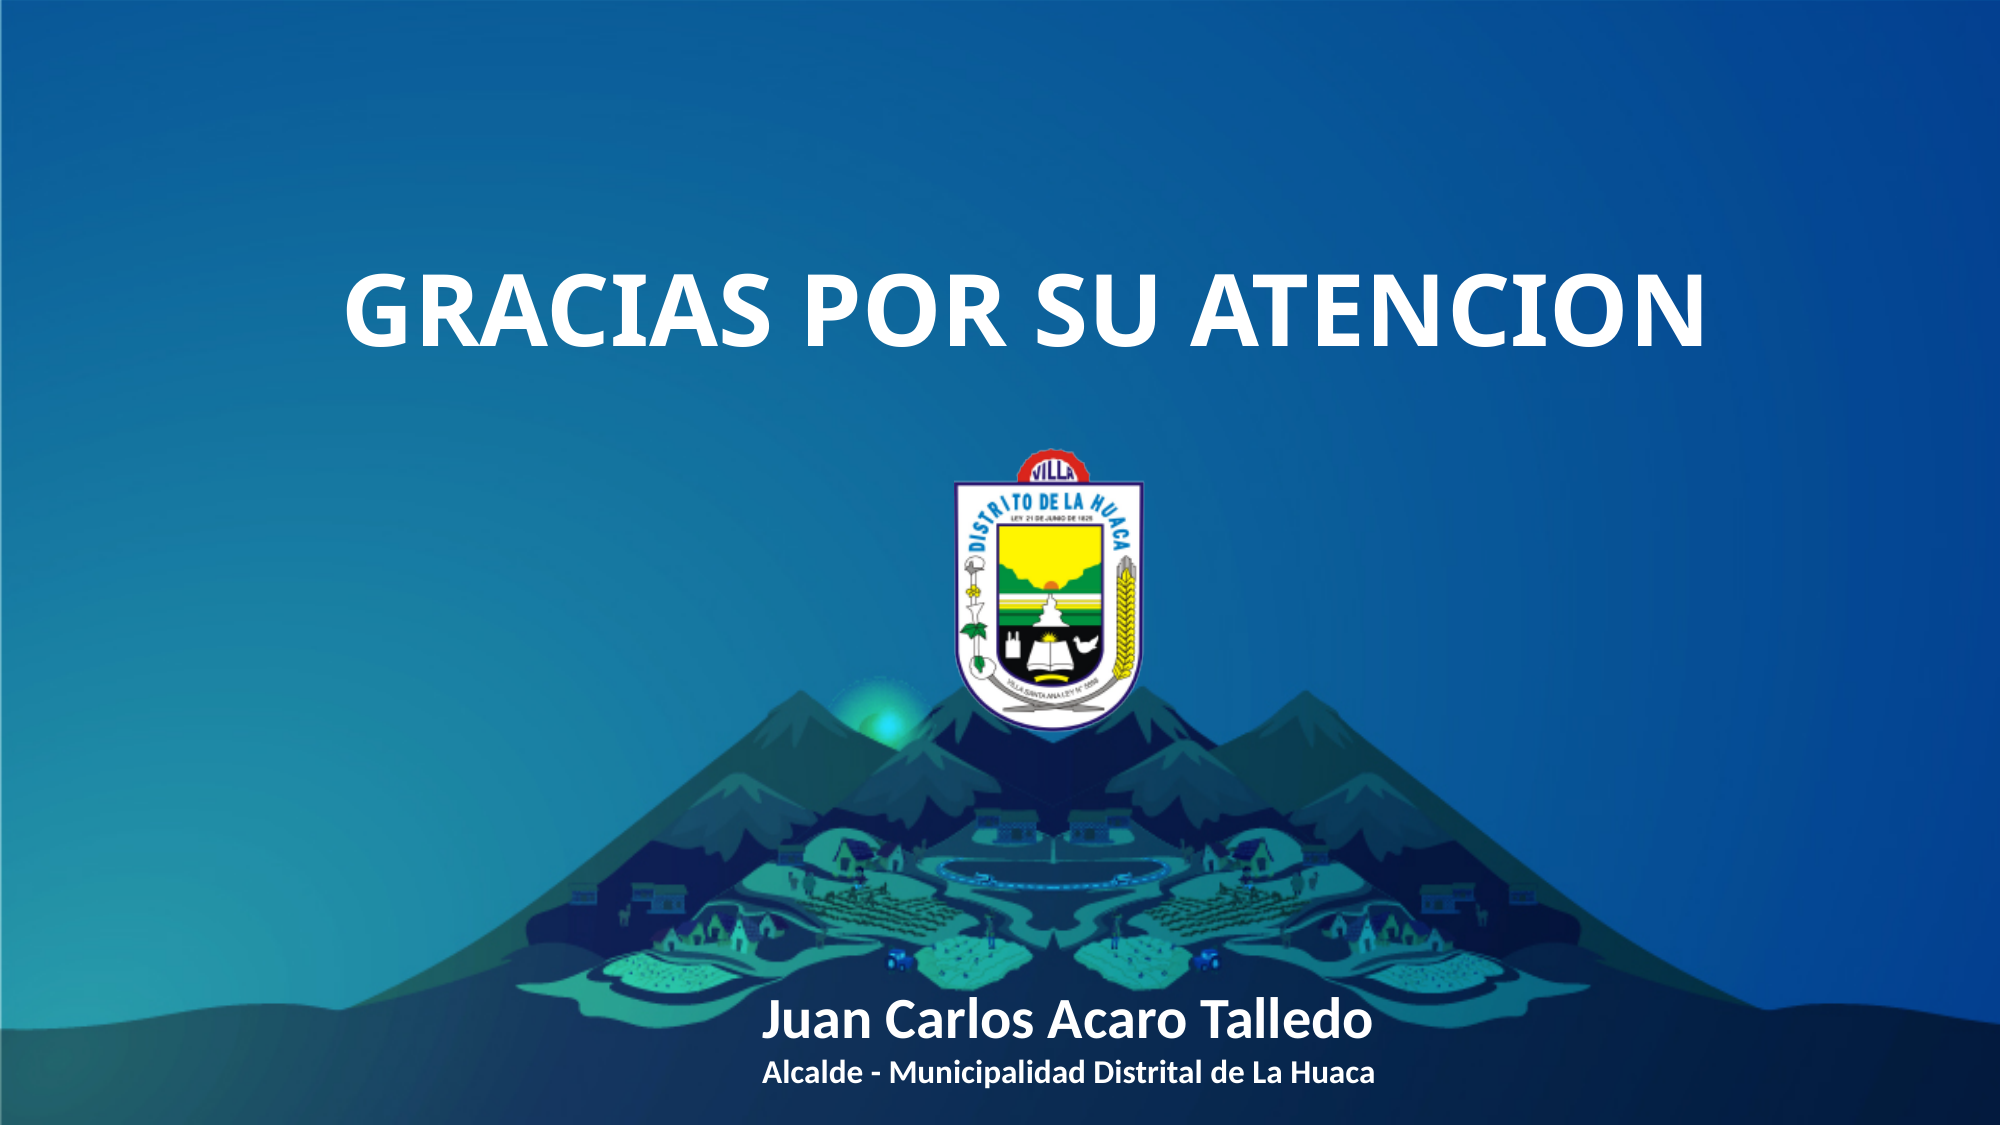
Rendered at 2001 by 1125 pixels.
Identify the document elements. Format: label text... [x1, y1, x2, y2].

picture [0, 0, 2000, 1125]
text_box Juan Carlos Acaro Talledo Alcalde - Municipalidad Distrital de La Huaca [747, 972, 1705, 1098]
title GRACIAS POR SU ATENCION [163, 205, 1889, 424]
